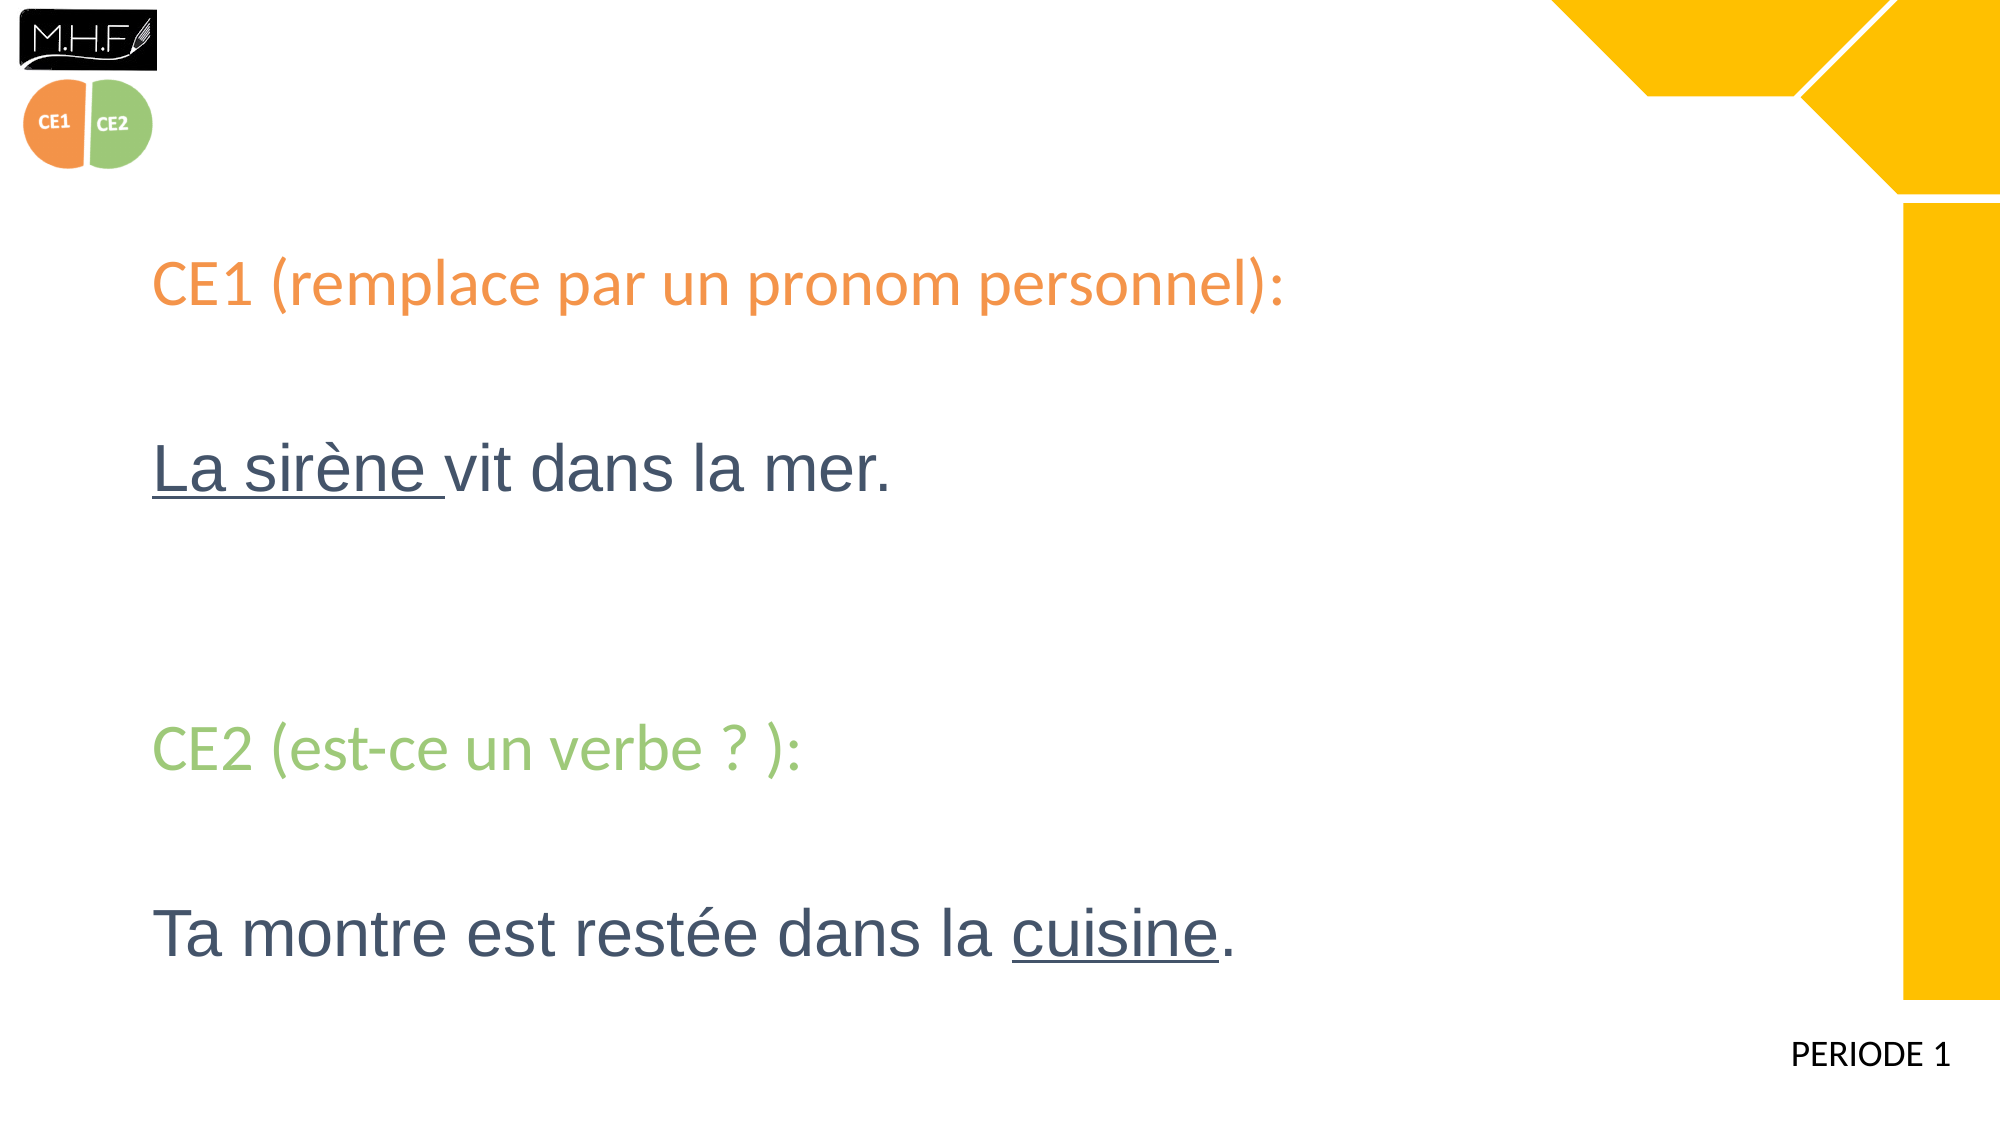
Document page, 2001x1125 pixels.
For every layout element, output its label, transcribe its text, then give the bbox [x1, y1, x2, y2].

text_box PERIODE 1 [1362, 1021, 1967, 1082]
text_box [1549, 0, 1892, 98]
text_box [1902, 202, 2000, 1001]
list CE1 (remplace par un pronom personnel): La sirène vit dans la mer. CE2 (est-ce un verbe ? ): Ta montre est restée dans la cuisine. [137, 240, 1863, 1014]
text_box [1799, 0, 2000, 196]
picture [1, 7, 177, 207]
